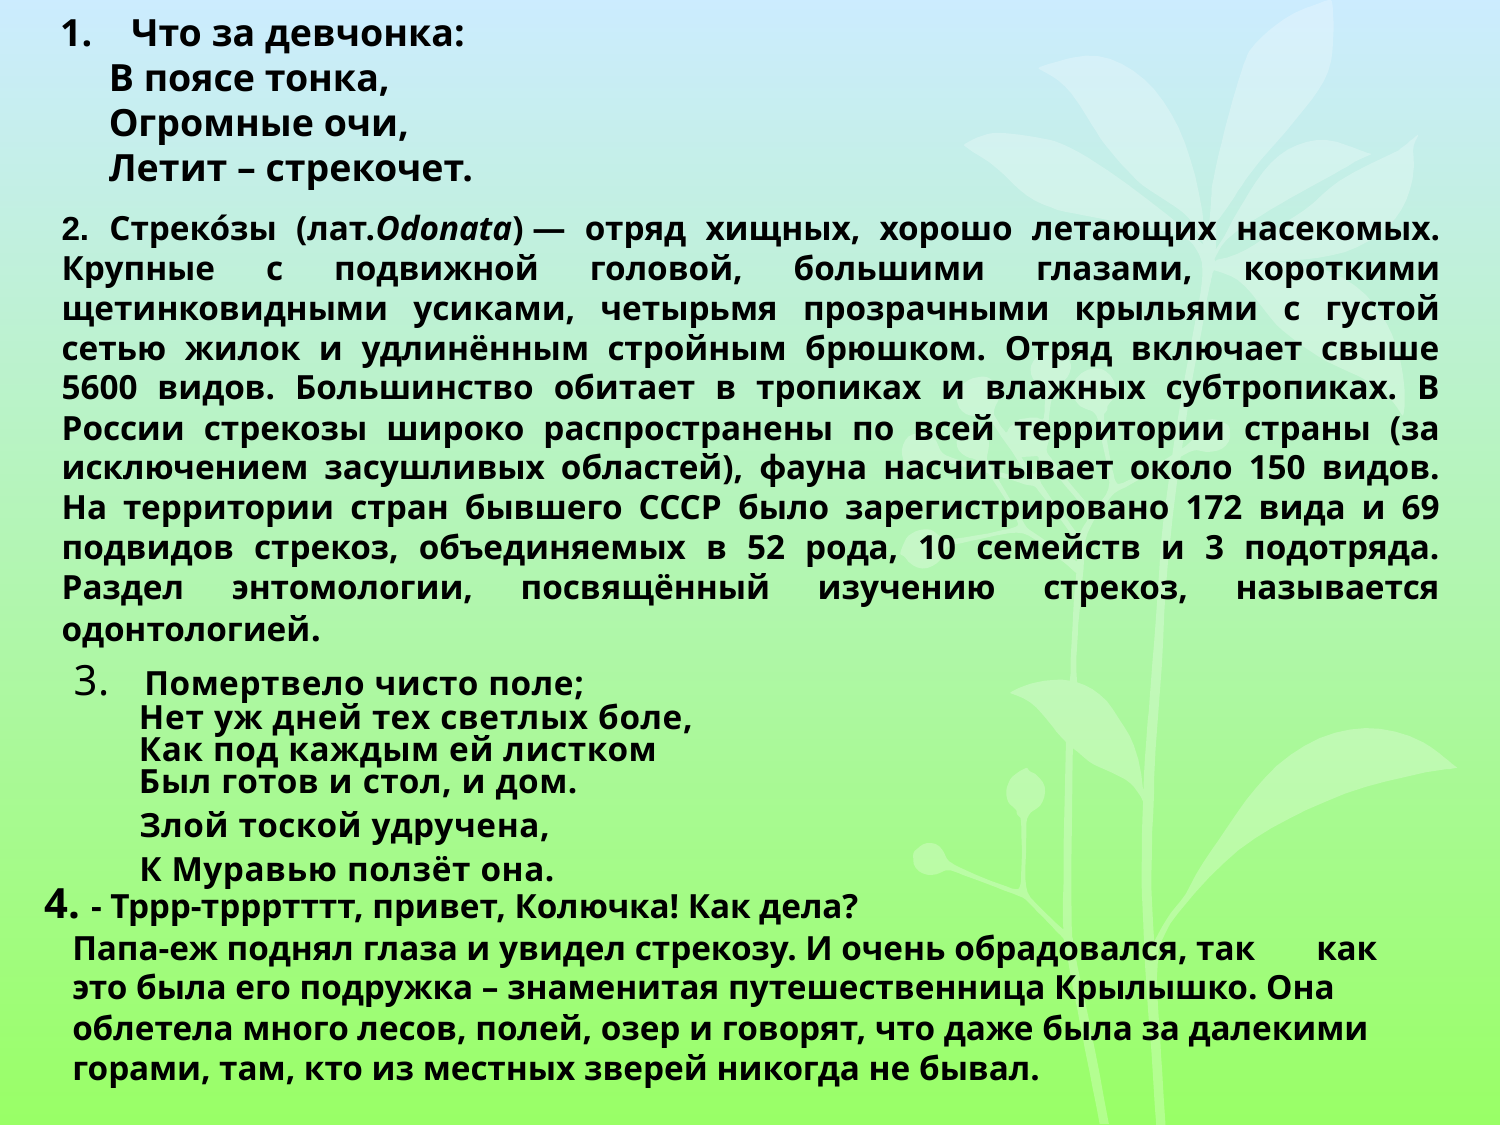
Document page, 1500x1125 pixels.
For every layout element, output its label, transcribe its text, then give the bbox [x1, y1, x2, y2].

title 1. Что за девчонка: В поясе тонка, Огромные очи, Летит – стрекочет. [45, 30, 1455, 197]
text_box 2. Стреко́зы (лат.Odonata) — отряд хищных, хорошо летающих насекомых. Крупные с подвижной головой, большими глазами, короткими щетинковидными усиками, четырьмя прозрачными крыльями с густой сетью жилок и удлинённым стройным брюшком. Отряд включает свыше 5600 видов. Большинство обитает в тропиках и влажных субтропиках. В России стрекозы широко распространены по всей территории страны (за исключением засушливых областей), фауна насчитывает около 150 видов. На территории стран бывшего СССР было зарегистрировано 172 вида и 69 подвидов стрекоз, объединяемых в 52 рода, 10 семейств и 3 подотряда. Раздел энтомологии, посвящённый изучению стрекоз, называется одонтологией. [46, 187, 1457, 657]
list 3. Помертвело чисто поле; Нет уж дней тех светлых боле, Как под каждым ей листком Был готов и стол, и дом. Злой тоской удручена, К Муравью ползёт она. [58, 656, 1468, 917]
text_box 4. - Тррр-тррртттт, привет, Колючка! Как дела? Папа-еж поднял глаза и увидел стрекозу. И очень обрадовался, так как это была его подружка – знаменитая путешественница Крылышко. Она облетела много лесов, полей, озер и говорят, что даже была за далекими горами, там, кто из местных зверей никогда не бывал. [29, 869, 1439, 1095]
